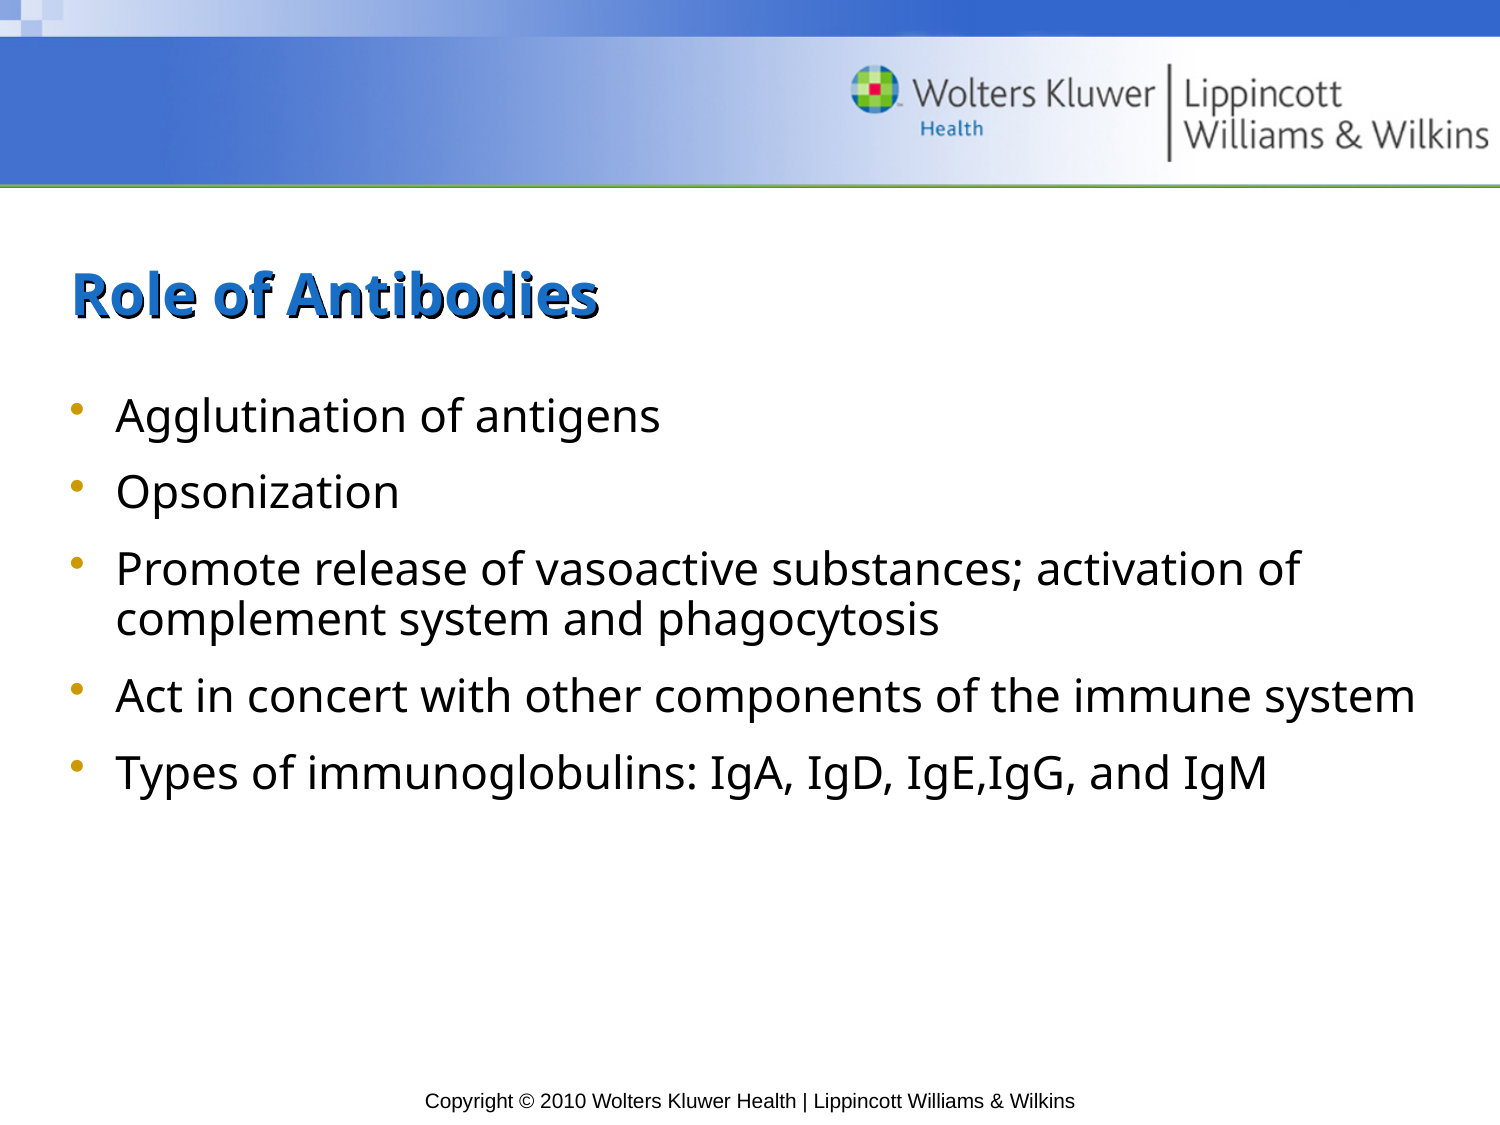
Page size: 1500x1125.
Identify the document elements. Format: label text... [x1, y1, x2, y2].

picture [0, 0, 1500, 188]
list Agglutination of antigens Opsonization Promote release of vasoactive substances; activation of complement system and phagocytosis Act in concert with other components of the immune system Types of immunoglobulins: IgA, IgD, IgE,IgG, and IgM [53, 384, 1468, 1088]
title Role of Antibodies [70, 264, 1470, 329]
